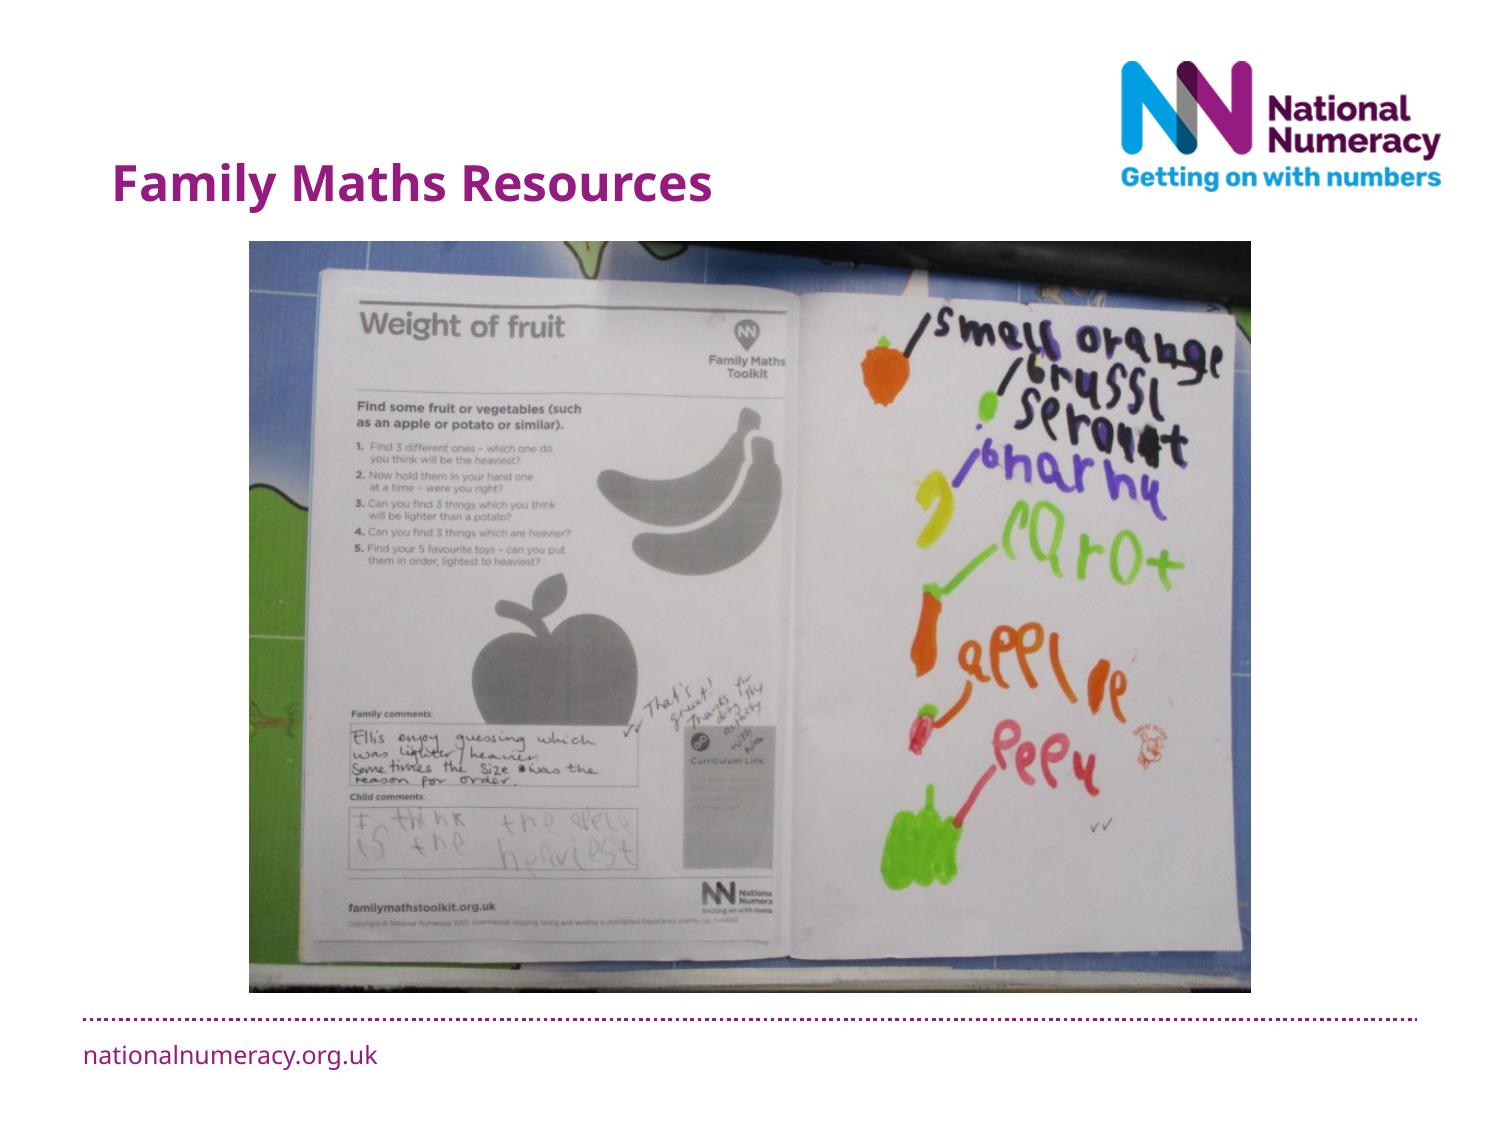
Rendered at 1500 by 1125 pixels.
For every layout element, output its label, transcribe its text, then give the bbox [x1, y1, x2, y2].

text_box Family Maths Resources [97, 150, 1433, 213]
picture [0, 0, 1500, 1125]
